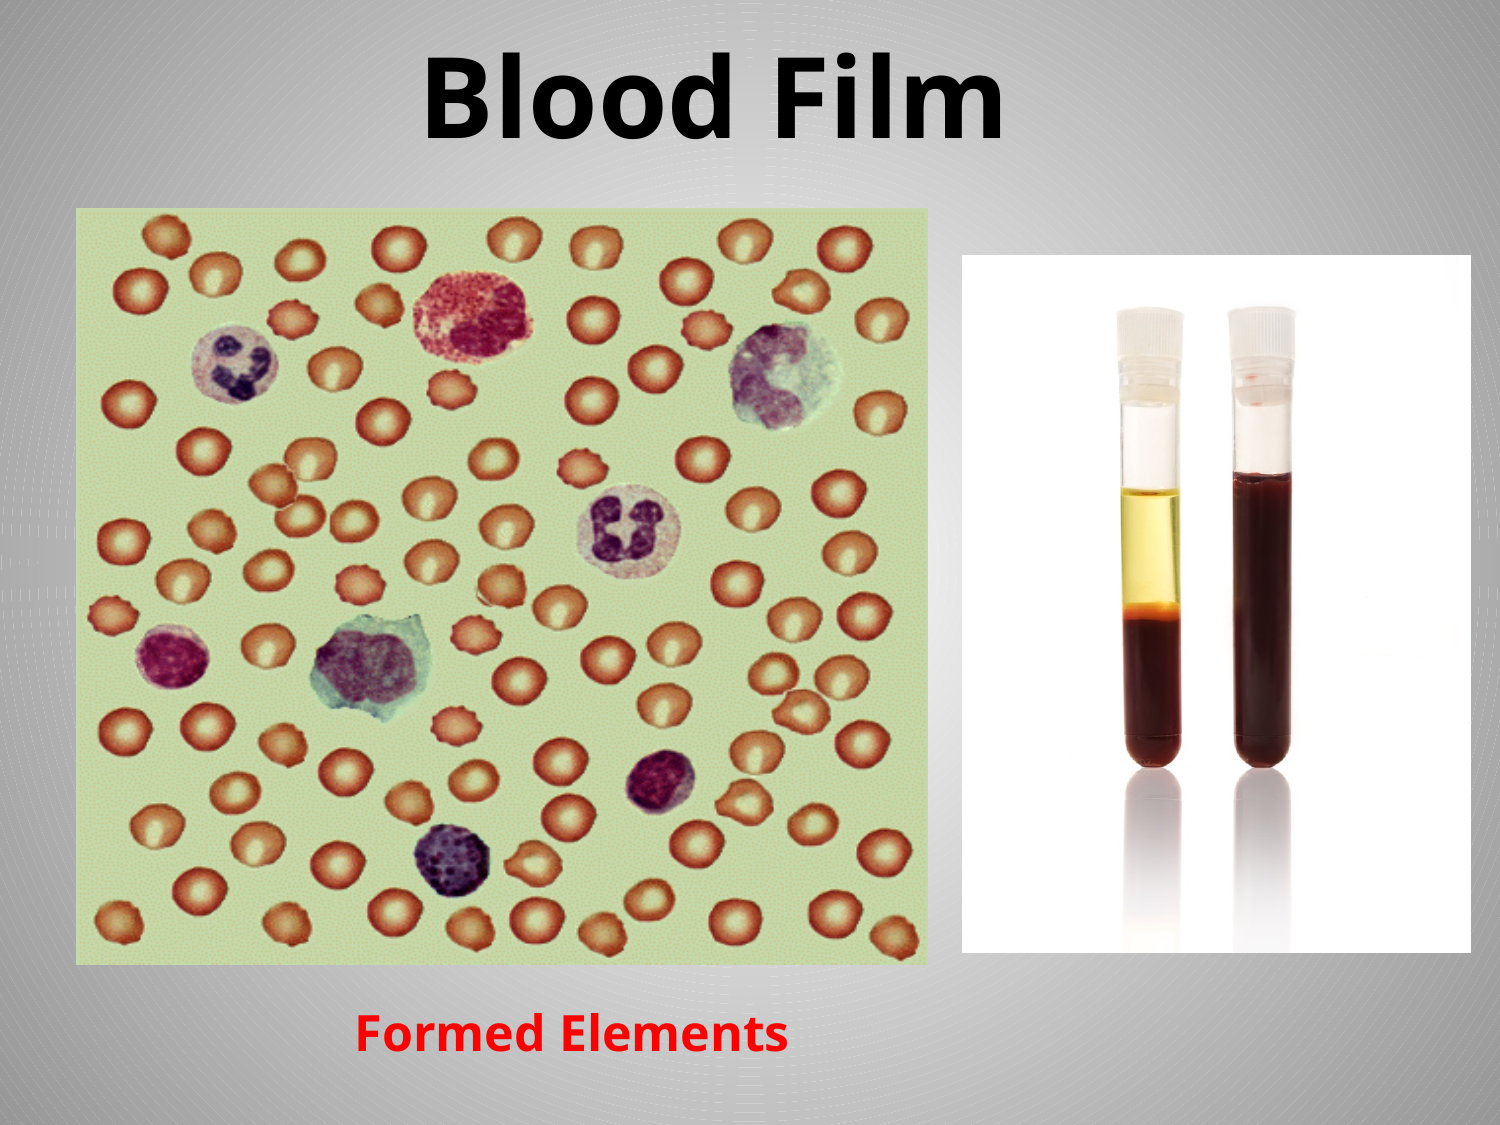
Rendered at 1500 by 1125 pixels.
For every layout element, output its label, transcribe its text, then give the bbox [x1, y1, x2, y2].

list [76, 207, 928, 965]
text_box Formed Elements [0, 937, 1210, 1125]
title Blood Film [76, 0, 1352, 188]
picture [962, 255, 1471, 953]
